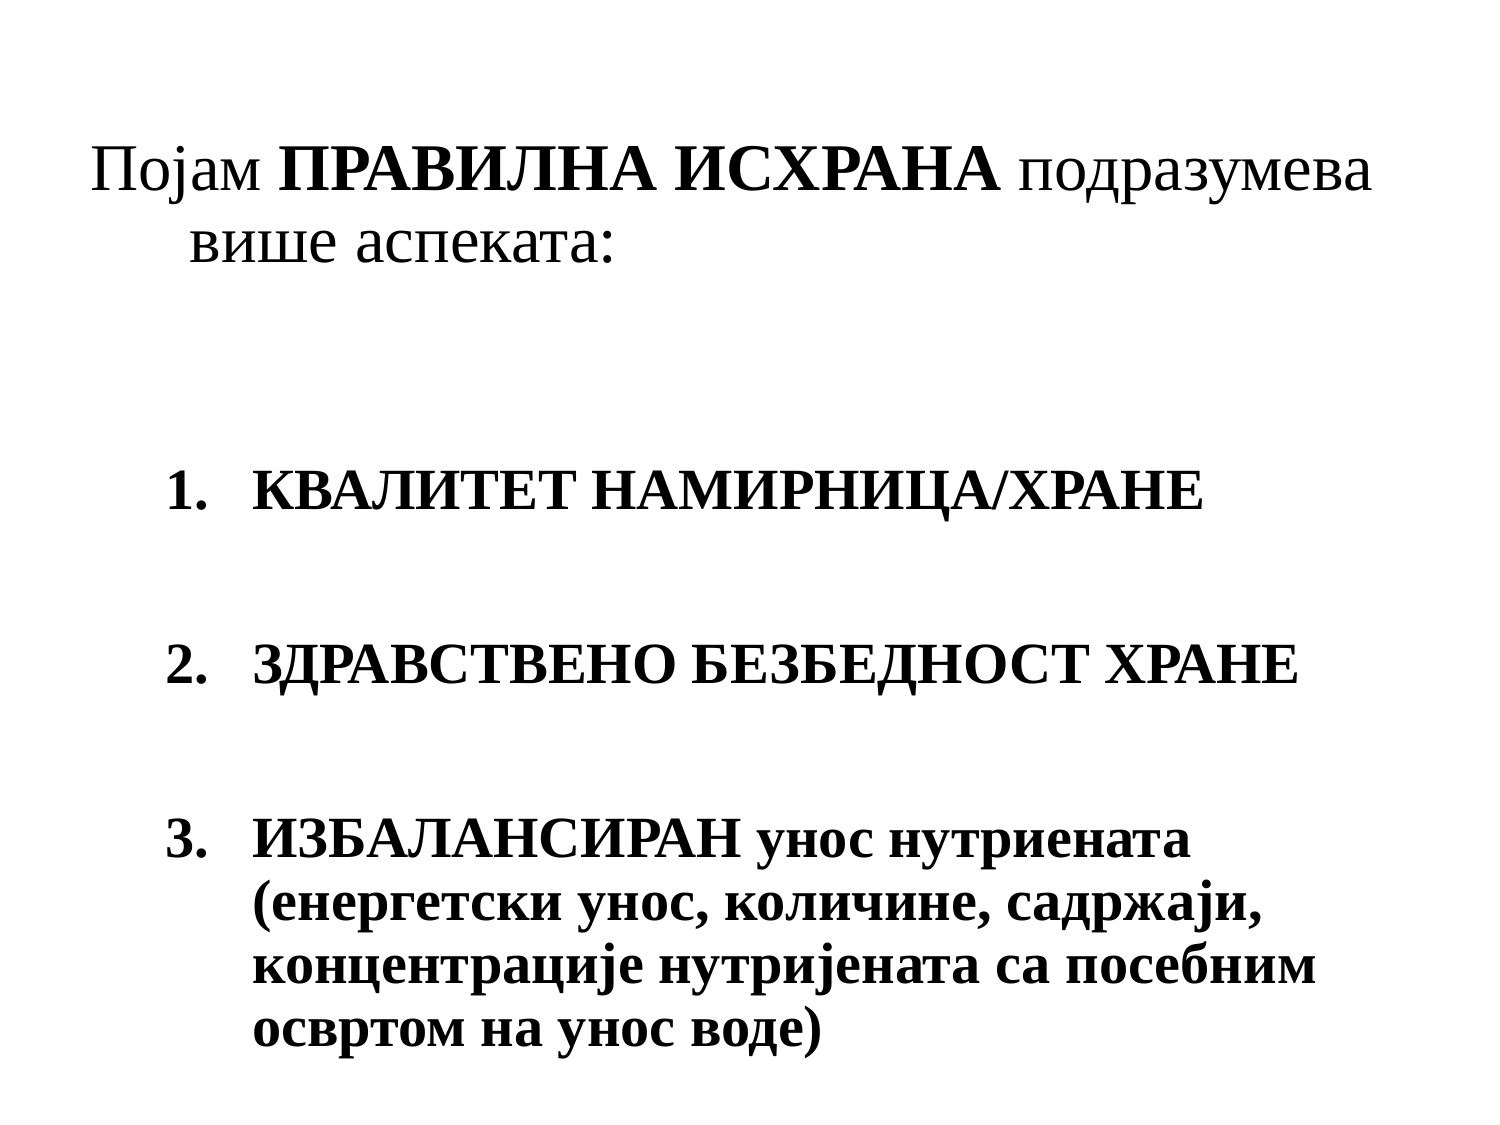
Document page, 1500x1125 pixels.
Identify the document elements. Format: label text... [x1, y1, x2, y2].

list Појам ПРАВИЛНА ИСХРАНА подразумева више аспеката: КВАЛИТЕТ НАМИРНИЦА/ХРАНЕ ЗДРАВСТВЕНО БЕЗБЕДНОСТ ХРАНЕ ИЗБАЛАНСИРАН унос нутриената (енергетски унос, количине, садржаји, концентрације нутријената са посебним освртом на унос воде) [75, 125, 1425, 1094]
